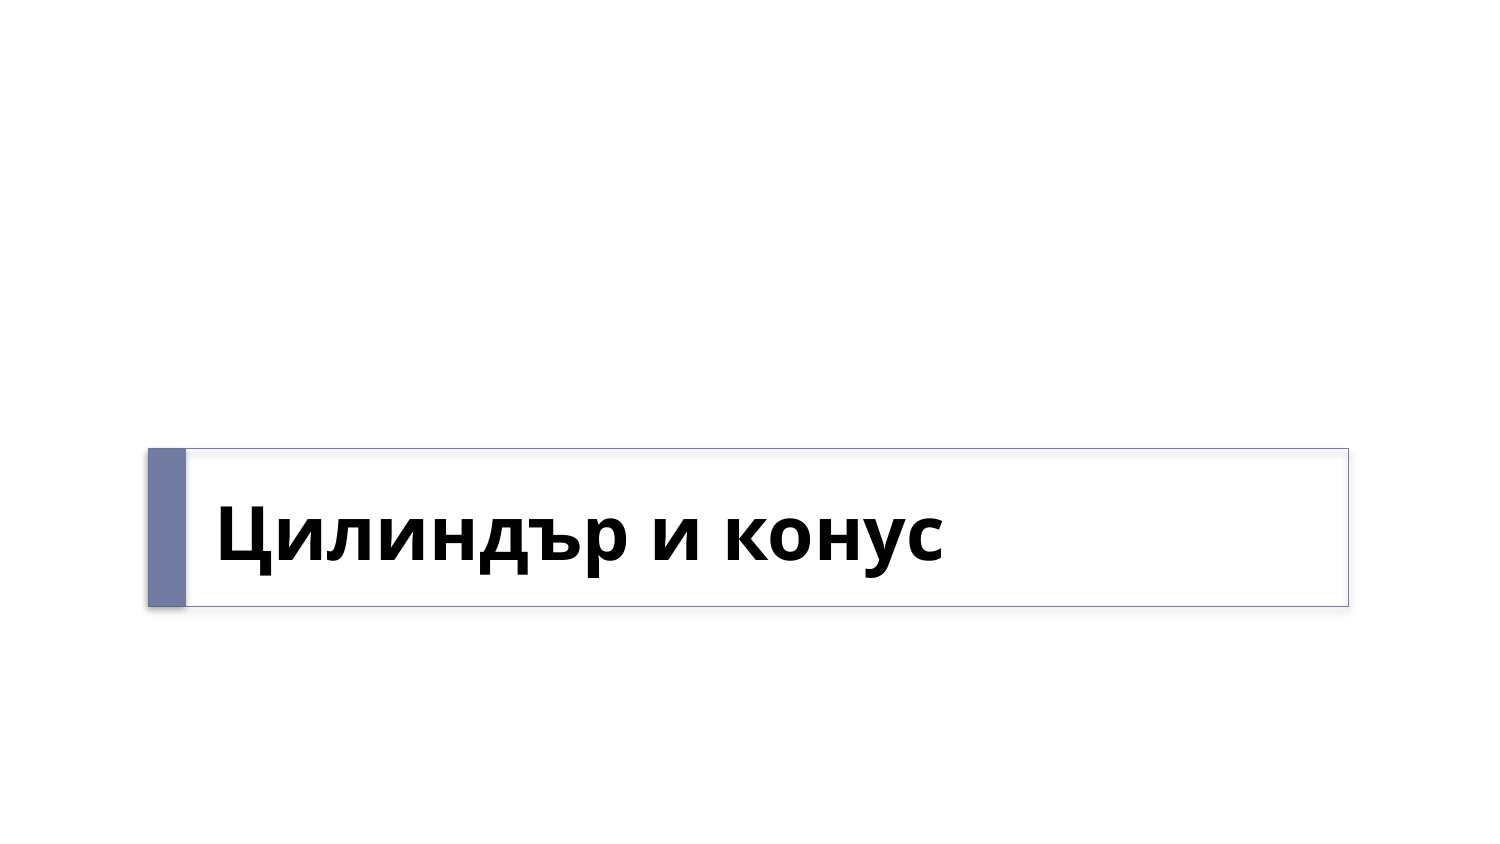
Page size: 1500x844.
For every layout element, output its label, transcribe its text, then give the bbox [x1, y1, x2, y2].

title Цилиндър и конус [200, 478, 1325, 600]
